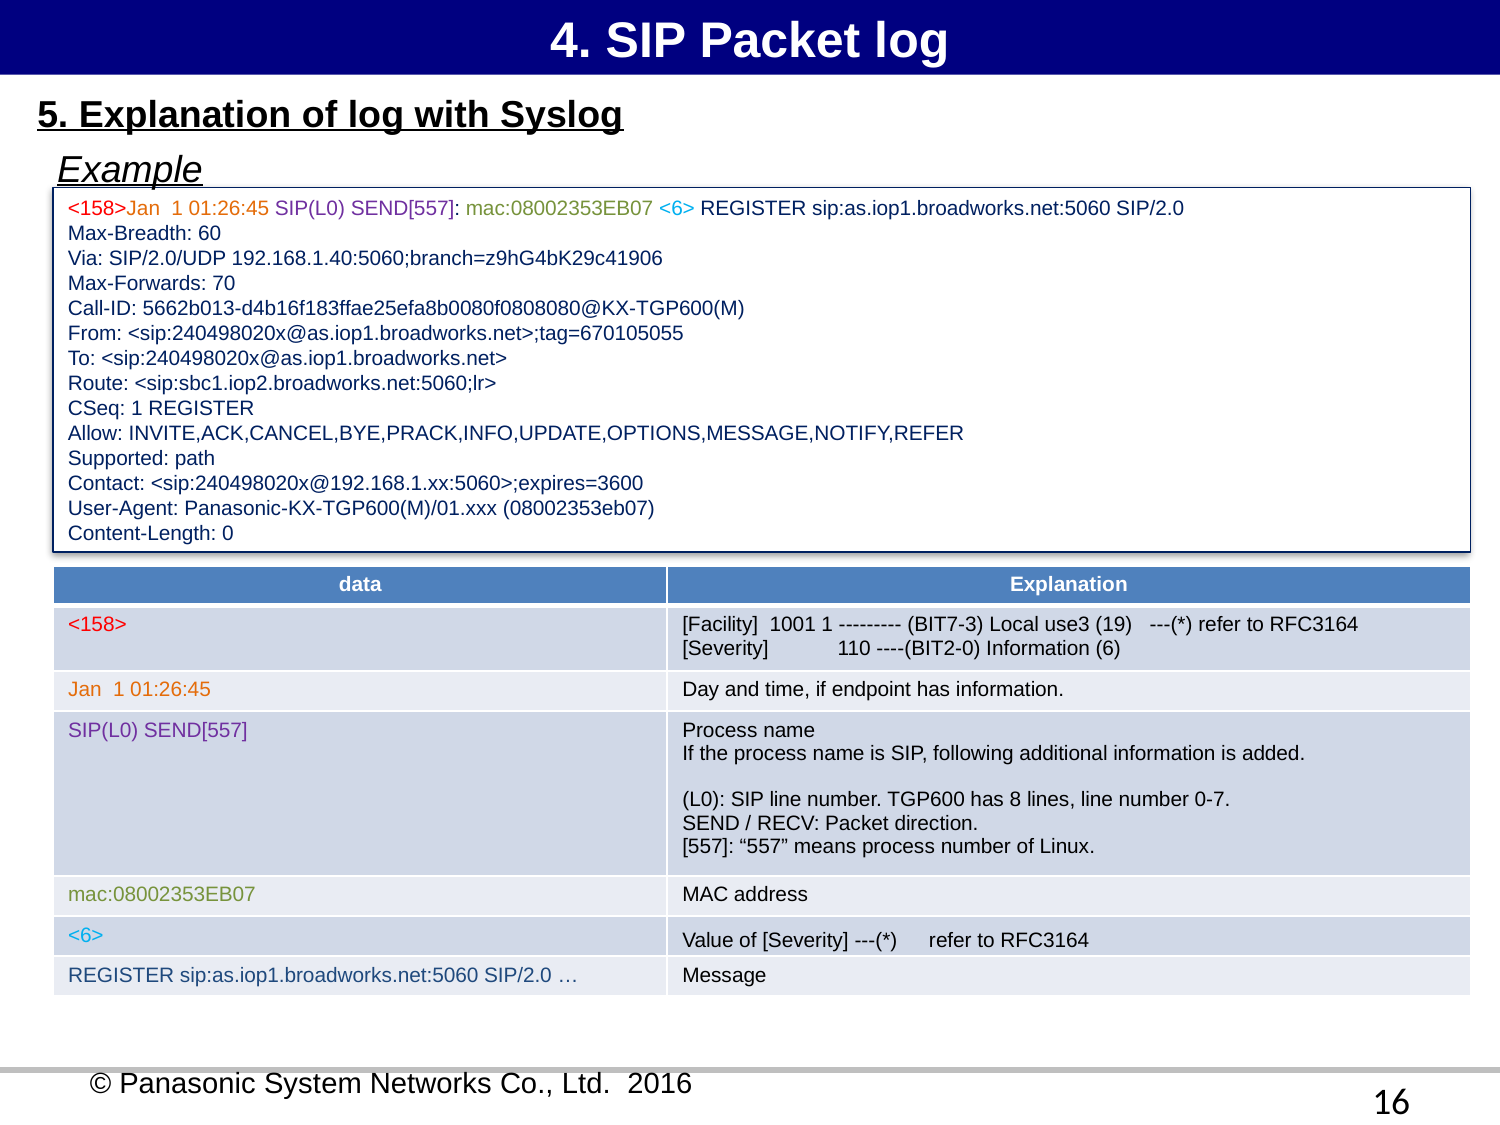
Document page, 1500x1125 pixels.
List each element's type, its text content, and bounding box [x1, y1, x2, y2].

table_cell <6> [54, 917, 666, 955]
table_cell [Facility] 1001 1 --------- (BIT7-3) Local use3 (19) ---(*) refer to RFC3164 [Severity] 110 ----(BIT2-0) Information (6) [668, 608, 1470, 670]
table_cell MAC address [668, 877, 1470, 915]
text_box Example [42, 143, 218, 197]
slide_number 16 [1074, 1069, 1425, 1125]
table_cell Message [668, 957, 1470, 995]
table_cell SIP(L0) SEND[557] [54, 712, 666, 875]
table_cell Jan 1 01:26:45 [54, 672, 666, 710]
text_box 5. Explanation of log with Syslog [22, 82, 1373, 143]
table_cell Process name If the process name is SIP, following additional information is added. (L0): SIP line number. TGP600 has 8 lines, line number 0-7. SEND / RECV: Packet direction. [557]: “557” means process number of Linux. [668, 712, 1470, 875]
table_cell Day and time, if endpoint has information. [668, 672, 1470, 710]
table_cell REGISTER sip:as.iop1.broadworks.net:5060 SIP/2.0 … [54, 957, 666, 995]
table_header Explanation [668, 567, 1470, 603]
text_box <158>Jan 1 01:26:45 SIP(L0) SEND[557]: mac:08002353EB07 <6> REGISTER sip:as.iop1.broadworks.net:5060 SIP/2.0 Max-Breadth: 60 Via: SIP/2.0/UDP 192.168.1.40:5060;branch=z9hG4bK29c41906 Max-Forwards: 70 Call-ID: 5662b013-d4b16f183ffae25efa8b0080f0808080@KX-TGP600(M) From: <sip:240498020x@as.iop1.broadworks.net>;tag=670105055 To: <sip:240498020x@as.iop1.broadworks.net> Route: <sip:sbc1.iop2.broadworks.net:5060;lr> CSeq: 1 REGISTER Allow: INVITE,ACK,CANCEL,BYE,PRACK,INFO,UPDATE,OPTIONS,MESSAGE,NOTIFY,REFER Supported: path Contact: <sip:240498020x@192.168.1.xx:5060>;expires=3600 User-Agent: Panasonic-KX-TGP600(M)/01.xxx (08002353eb07) Content-Length: 0 [52, 187, 1471, 553]
text_box 4. SIP Packet log [0, 0, 1500, 75]
table_header data [54, 567, 666, 603]
table_cell Value of [Severity] ---(*) refer to RFC3164 [668, 917, 1470, 955]
table_cell mac:08002353EB07 [54, 877, 666, 915]
table_cell <158> [54, 608, 666, 670]
